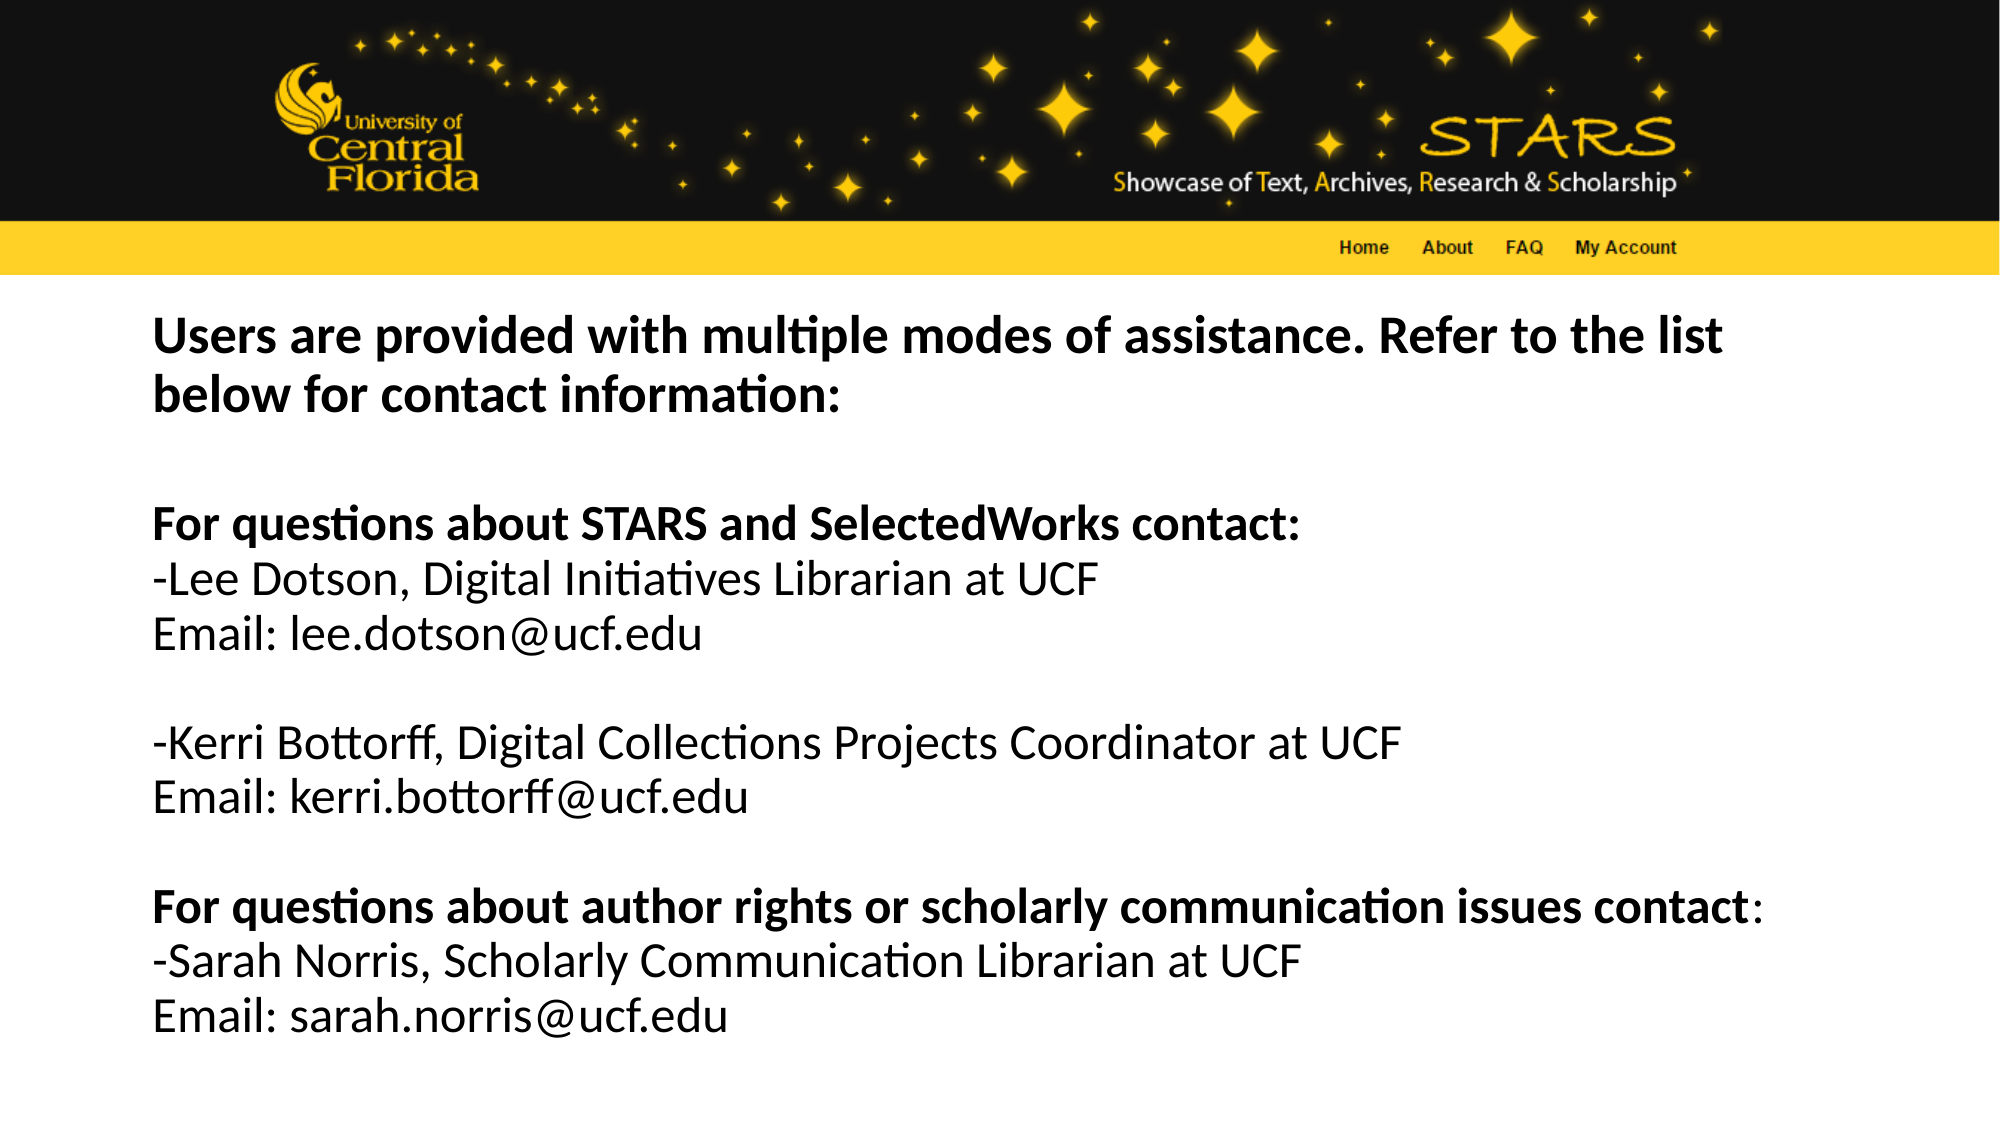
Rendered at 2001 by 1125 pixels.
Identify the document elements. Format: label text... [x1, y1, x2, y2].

picture [0, 0, 2000, 275]
list Users are provided with multiple modes of assistance. Refer to the list below for contact information: For questions about STARS and SelectedWorks contact: -Lee Dotson, Digital Initiatives Librarian at UCF Email: lee.dotson@ucf.edu -Kerri Bottorff, Digital Collections Projects Coordinator at UCF Email: kerri.bottorff@ucf.edu For questions about author rights or scholarly communication issues contact: -Sarah Norris, Scholarly Communication Librarian at UCF Email: sarah.norris@ucf.edu [137, 299, 1863, 1057]
